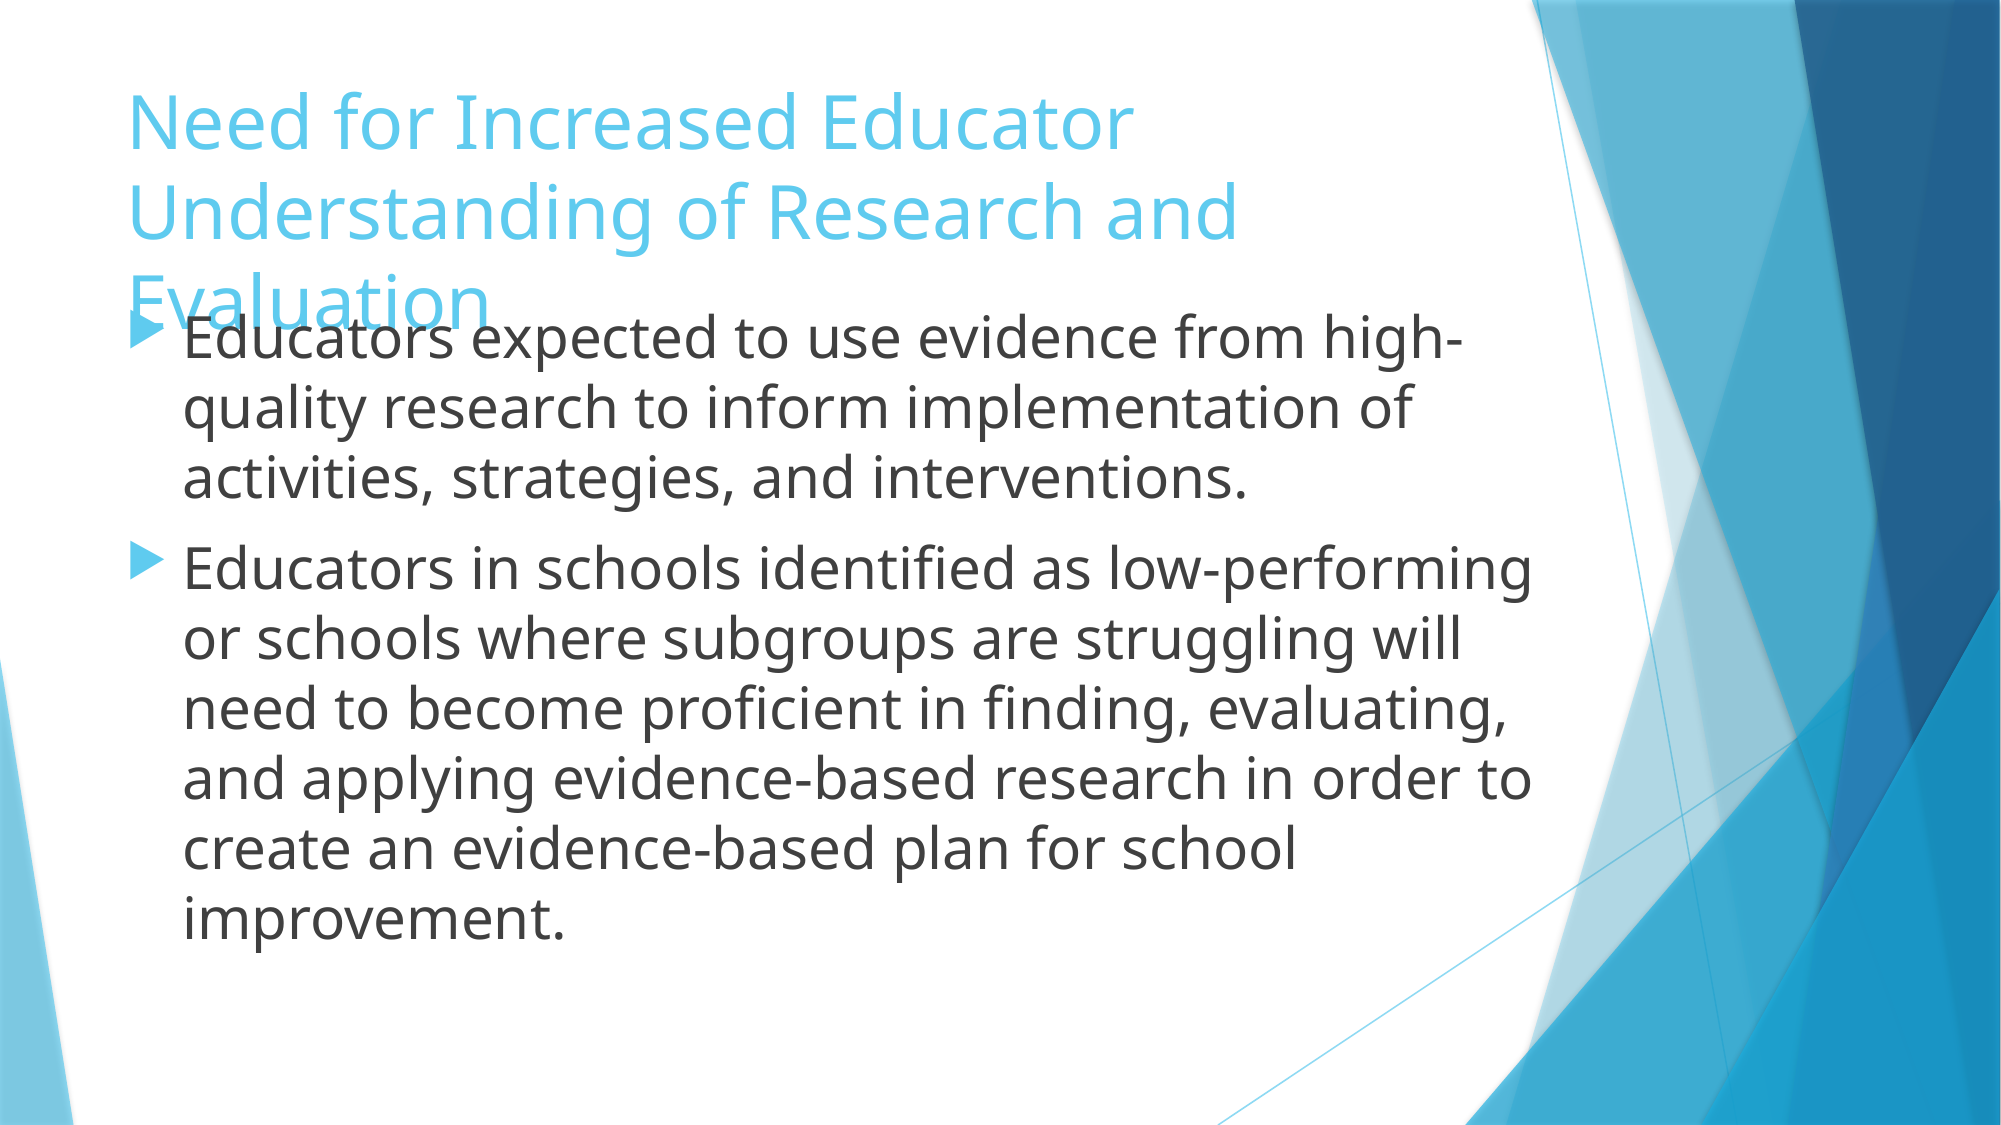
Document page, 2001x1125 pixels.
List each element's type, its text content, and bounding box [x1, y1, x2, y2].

list Educators expected to use evidence from high-quality research to inform implementation of activities, strategies, and interventions. Educators in schools identified as low-performing or schools where subgroups are struggling will need to become proficient in finding, evaluating, and applying evidence-based research in order to create an evidence-based plan for school improvement. [111, 292, 1551, 1125]
title Need for Increased Educator Understanding of Research and Evaluation [111, 67, 1576, 272]
